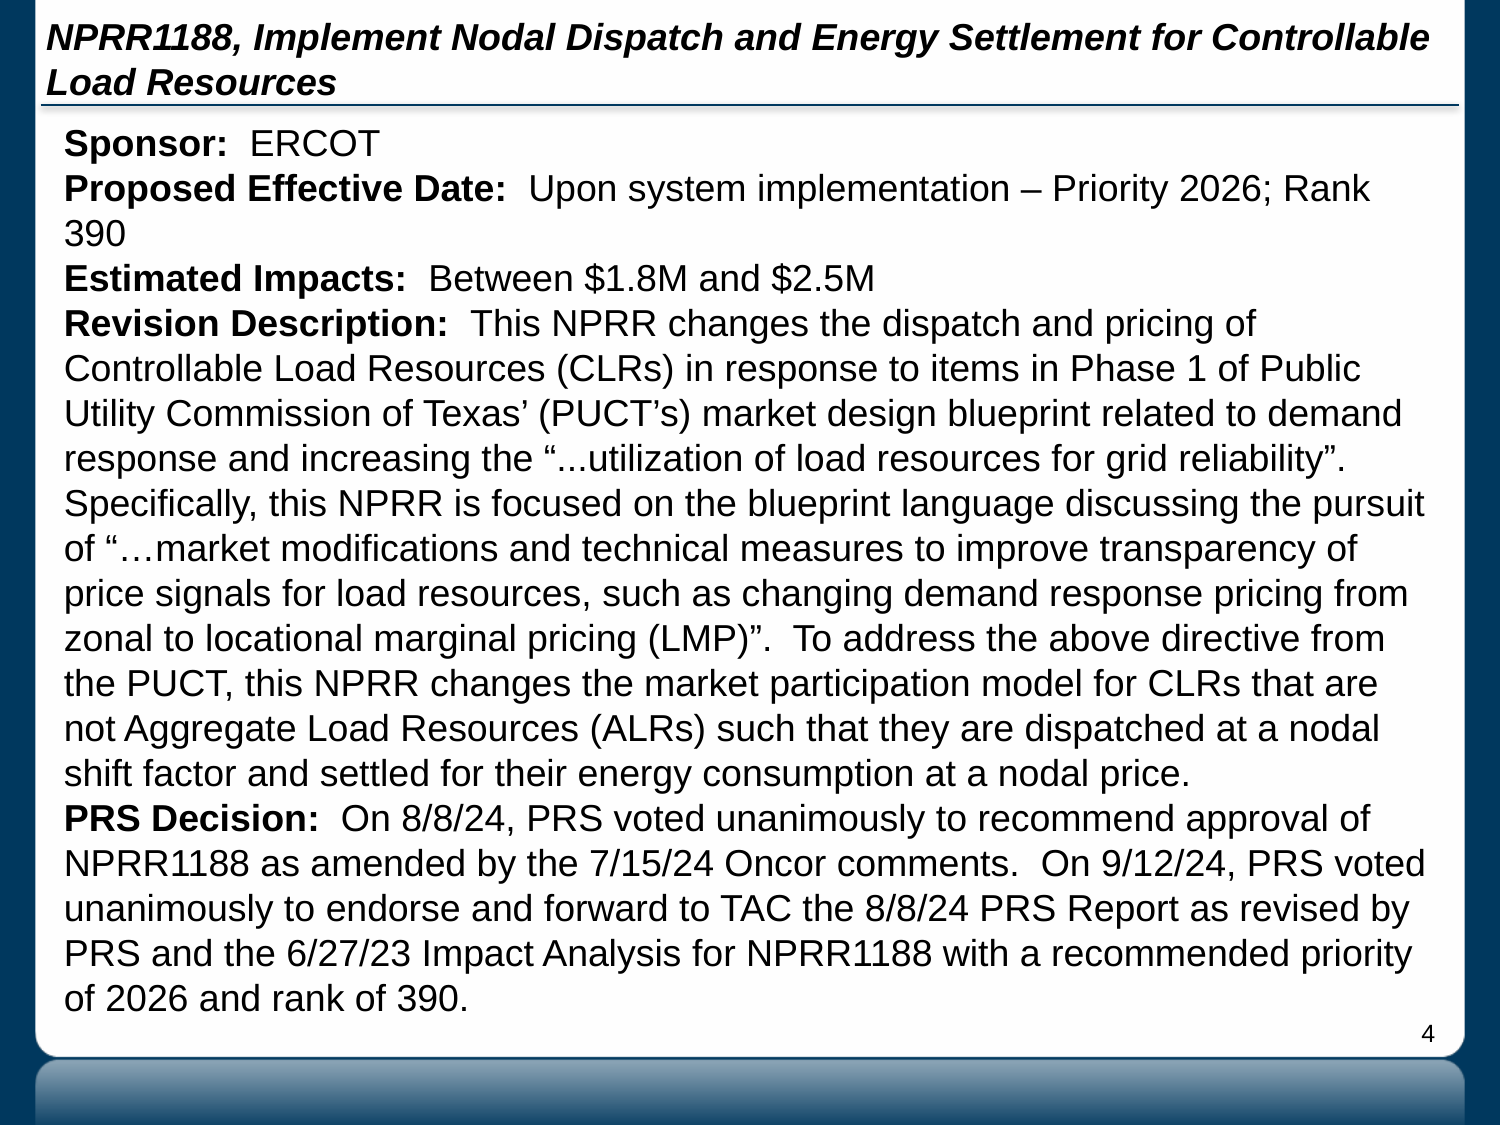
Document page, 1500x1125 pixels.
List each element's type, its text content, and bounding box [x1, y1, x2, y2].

text_box Sponsor: ERCOT Proposed Effective Date: Upon system implementation – Priority 2026; Rank 390 Estimated Impacts: Between $1.8M and $2.5M Revision Description: This NPRR changes the dispatch and pricing of Controllable Load Resources (CLRs) in response to items in Phase 1 of Public Utility Commission of Texas’ (PUCT’s) market design blueprint related to demand response and increasing the “...utilization of load resources for grid reliability”. Specifically, this NPRR is focused on the blueprint language discussing the pursuit of “…market modifications and technical measures to improve transparency of price signals for load resources, such as changing demand response pricing from zonal to locational marginal pricing (LMP)”. To address the above directive from the PUCT, this NPRR changes the market participation model for CLRs that are not Aggregate Load Resources (ALRs) such that they are dispatched at a nodal shift factor and settled for their energy consumption at a nodal price. PRS Decision: On 8/8/24, PRS voted unanimously to recommend approval of NPRR1188 as amended by the 7/15/24 Oncor comments. On 9/12/24, PRS voted unanimously to endorse and forward to TAC the 8/8/24 PRS Report as revised by PRS and the 6/27/23 Impact Analysis for NPRR1188 with a recommended priority of 2026 and rank of 390. [11, 111, 1444, 1026]
picture [35, 0, 1465, 1125]
title NPRR1188, Implement Nodal Dispatch and Energy Settlement for Controllable Load Resources [31, 20, 1464, 97]
picture [1424, 1028, 1430, 1036]
